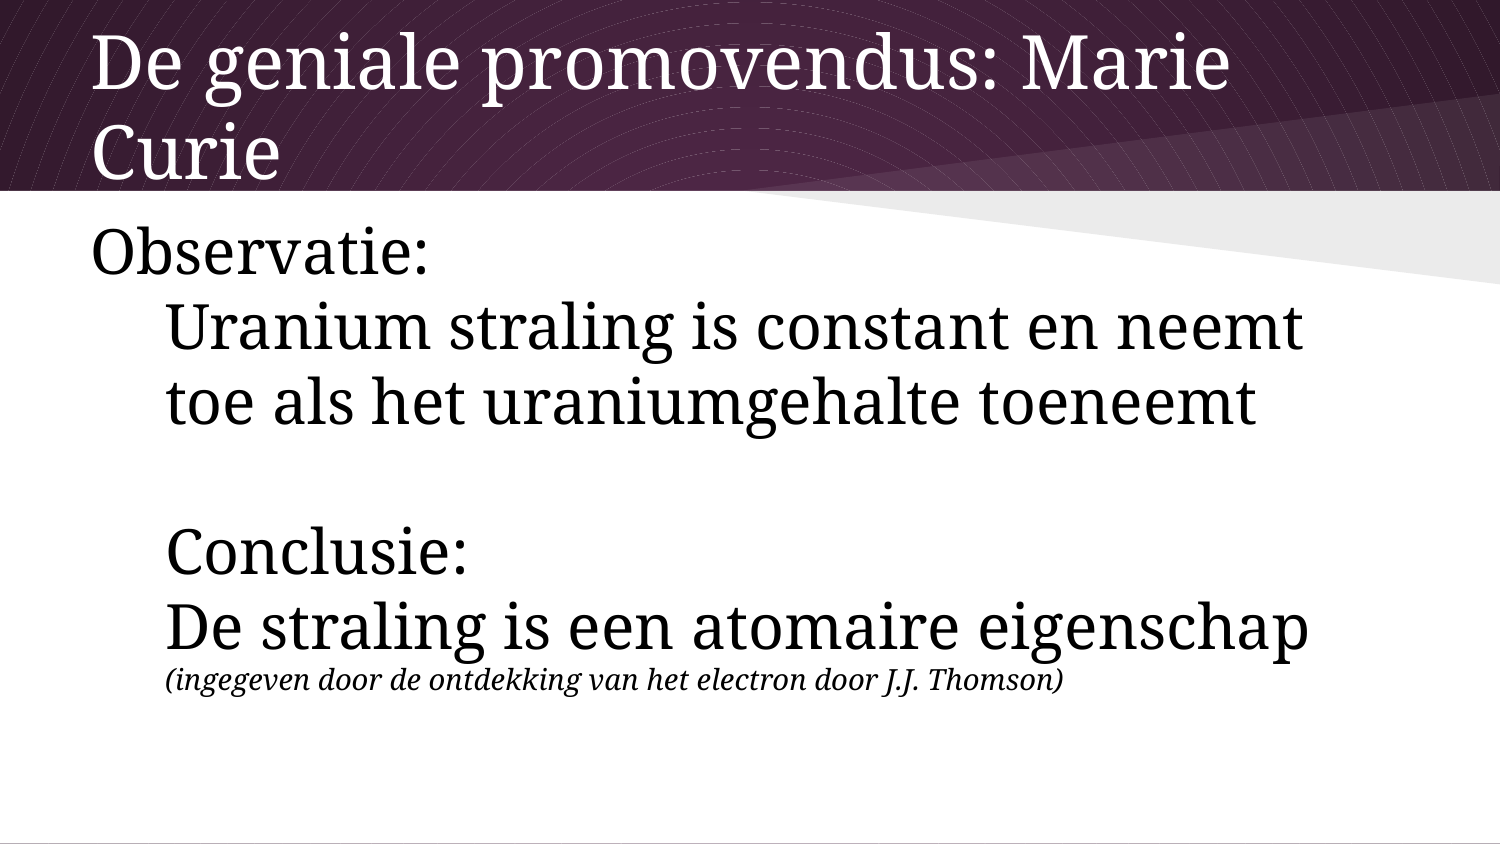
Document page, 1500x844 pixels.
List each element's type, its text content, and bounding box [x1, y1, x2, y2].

list Observatie: Uranium straling is constant en neemt toe als het uraniumgehalte toeneemt Conclusie: De straling is een atomaire eigenschap (ingegeven door de ontdekking van het electron door J.J. Thomson) [75, 196, 1425, 808]
title De geniale promovendus: Marie Curie [75, 33, 1425, 175]
